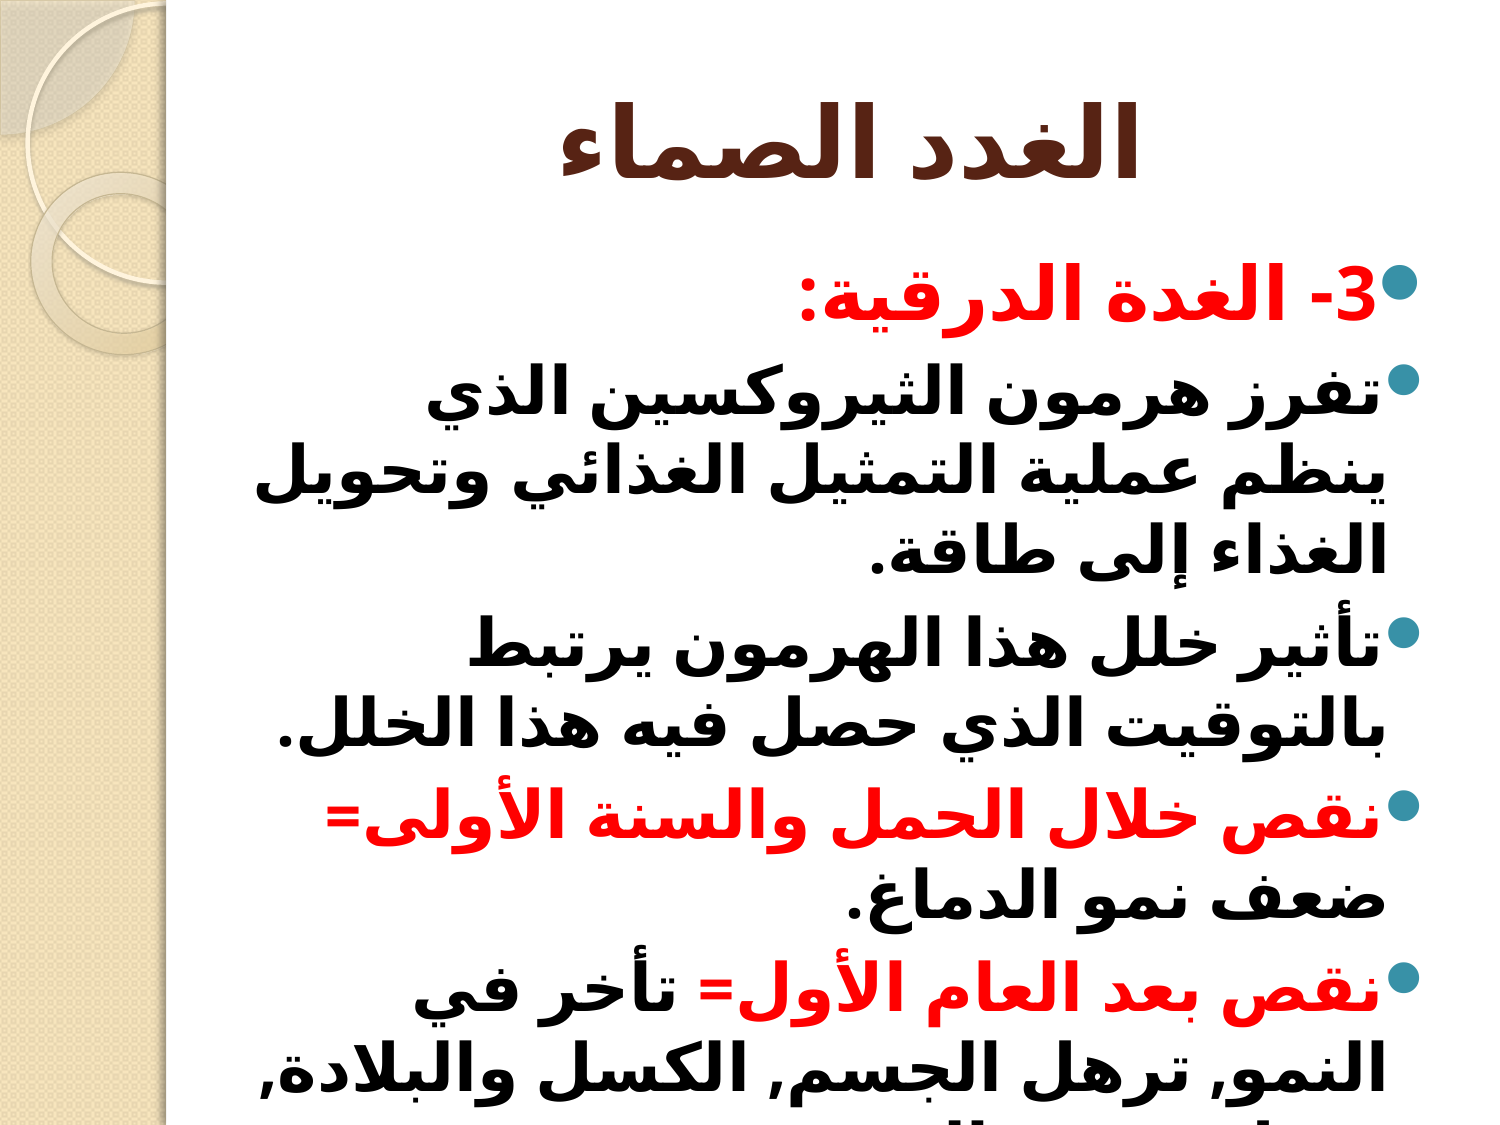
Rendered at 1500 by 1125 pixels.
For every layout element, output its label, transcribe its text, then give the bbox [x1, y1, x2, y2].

list 3- الغدة الدرقية: تفرز هرمون الثيروكسين الذي ينظم عملية التمثيل الغذائي وتحويل الغذاء إلى طاقة. تأثير خلل هذا الهرمون يرتبط بالتوقيت الذي حصل فيه هذا الخلل. نقص خلال الحمل والسنة الأولى= ضعف نمو الدماغ. نقص بعد العام الأول= تأخر في النمو, ترهل الجسم, الكسل والبلادة, ترهل جفون العين. [235, 237, 1466, 1025]
title الغدد الصماء [235, 45, 1466, 233]
